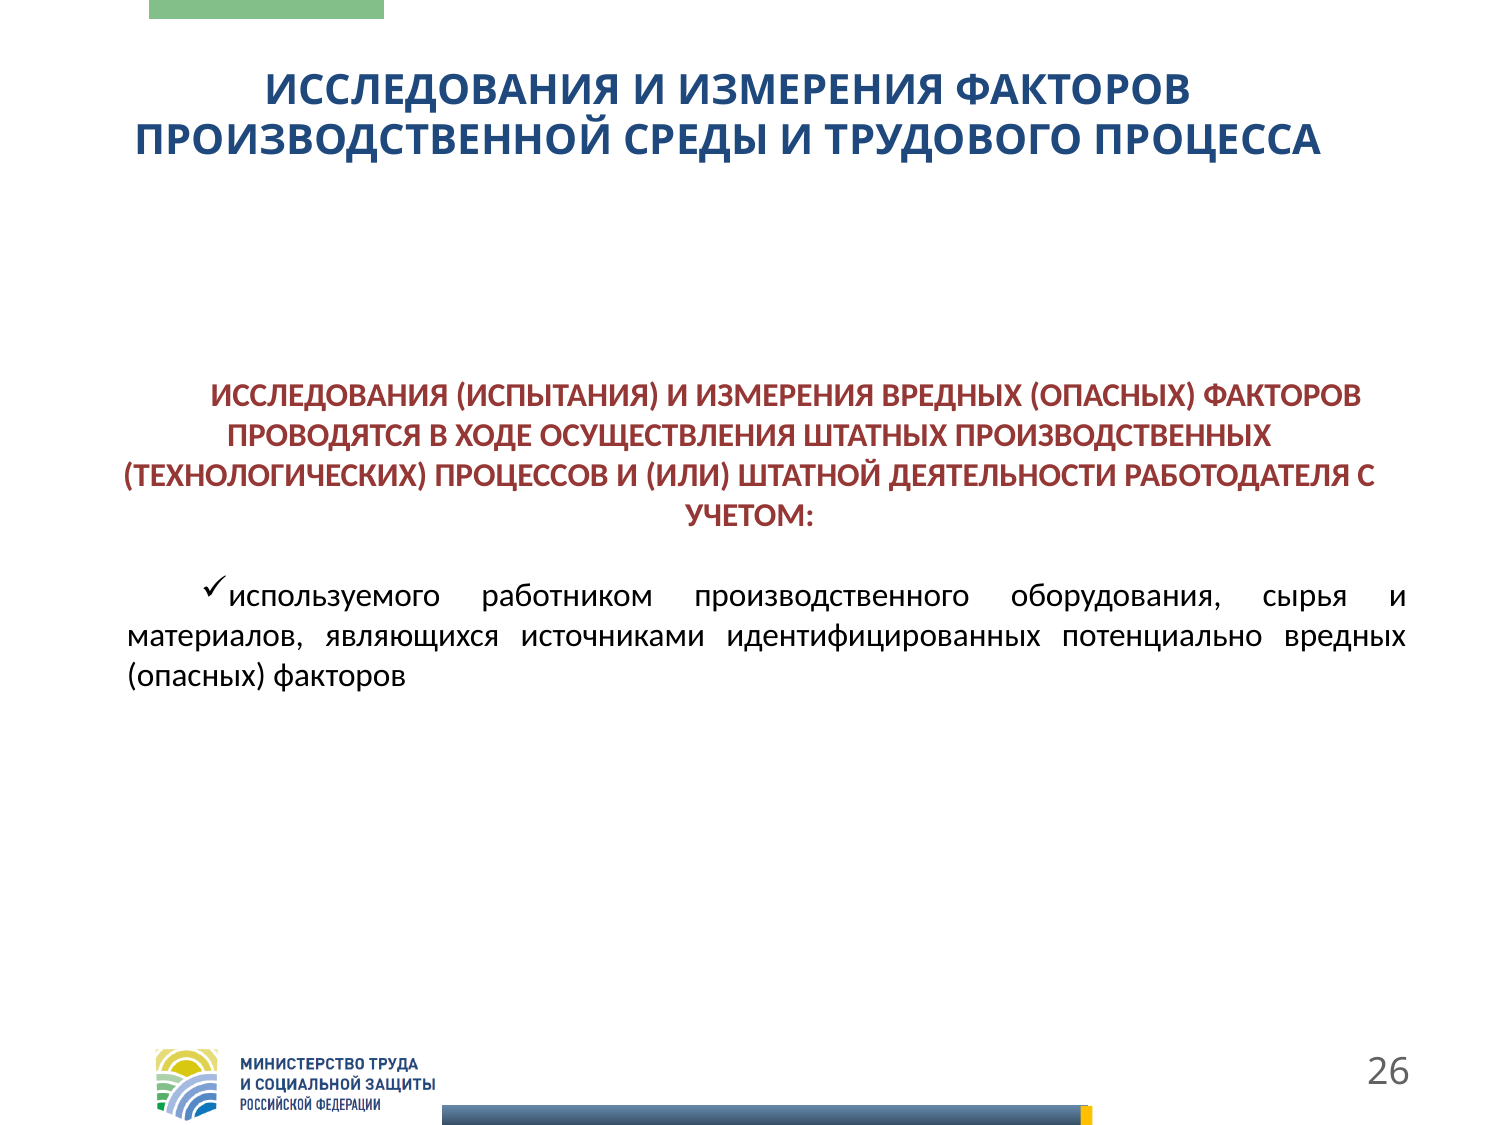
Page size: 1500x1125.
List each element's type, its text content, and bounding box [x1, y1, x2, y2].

text_box [448, 1105, 1079, 1125]
slide_number 26 [1074, 1042, 1425, 1103]
text_box [76, 207, 1436, 1013]
text_box Исследования и измерения факторов производственной среды и трудового процесса [53, 54, 1404, 171]
text_box ИССЛЕДОВАНИЯ (ИСПЫТАНИЯ) И ИЗМЕРЕНИЯ ВРЕДНЫХ (ОПАСНЫХ) ФАКТОРОВ ПРОВОДЯТСЯ В ХОДЕ ОСУЩЕСТВЛЕНИЯ ШТАТНЫХ ПРОИЗВОДСТВЕННЫХ (ТЕХНОЛОГИЧЕСКИХ) ПРОЦЕССОВ И (ИЛИ) ШТАТНОЙ ДЕЯТЕЛЬНОСТИ РАБОТОДАТЕЛЯ С УЧЕТОМ: используемого работником производственного оборудования, сырья и материалов, являющихся источниками идентифицированных потенциально вредных (опасных) факторов [76, 366, 1424, 741]
picture [149, 0, 385, 19]
text_box [1079, 1104, 1094, 1125]
picture [147, 1043, 444, 1125]
